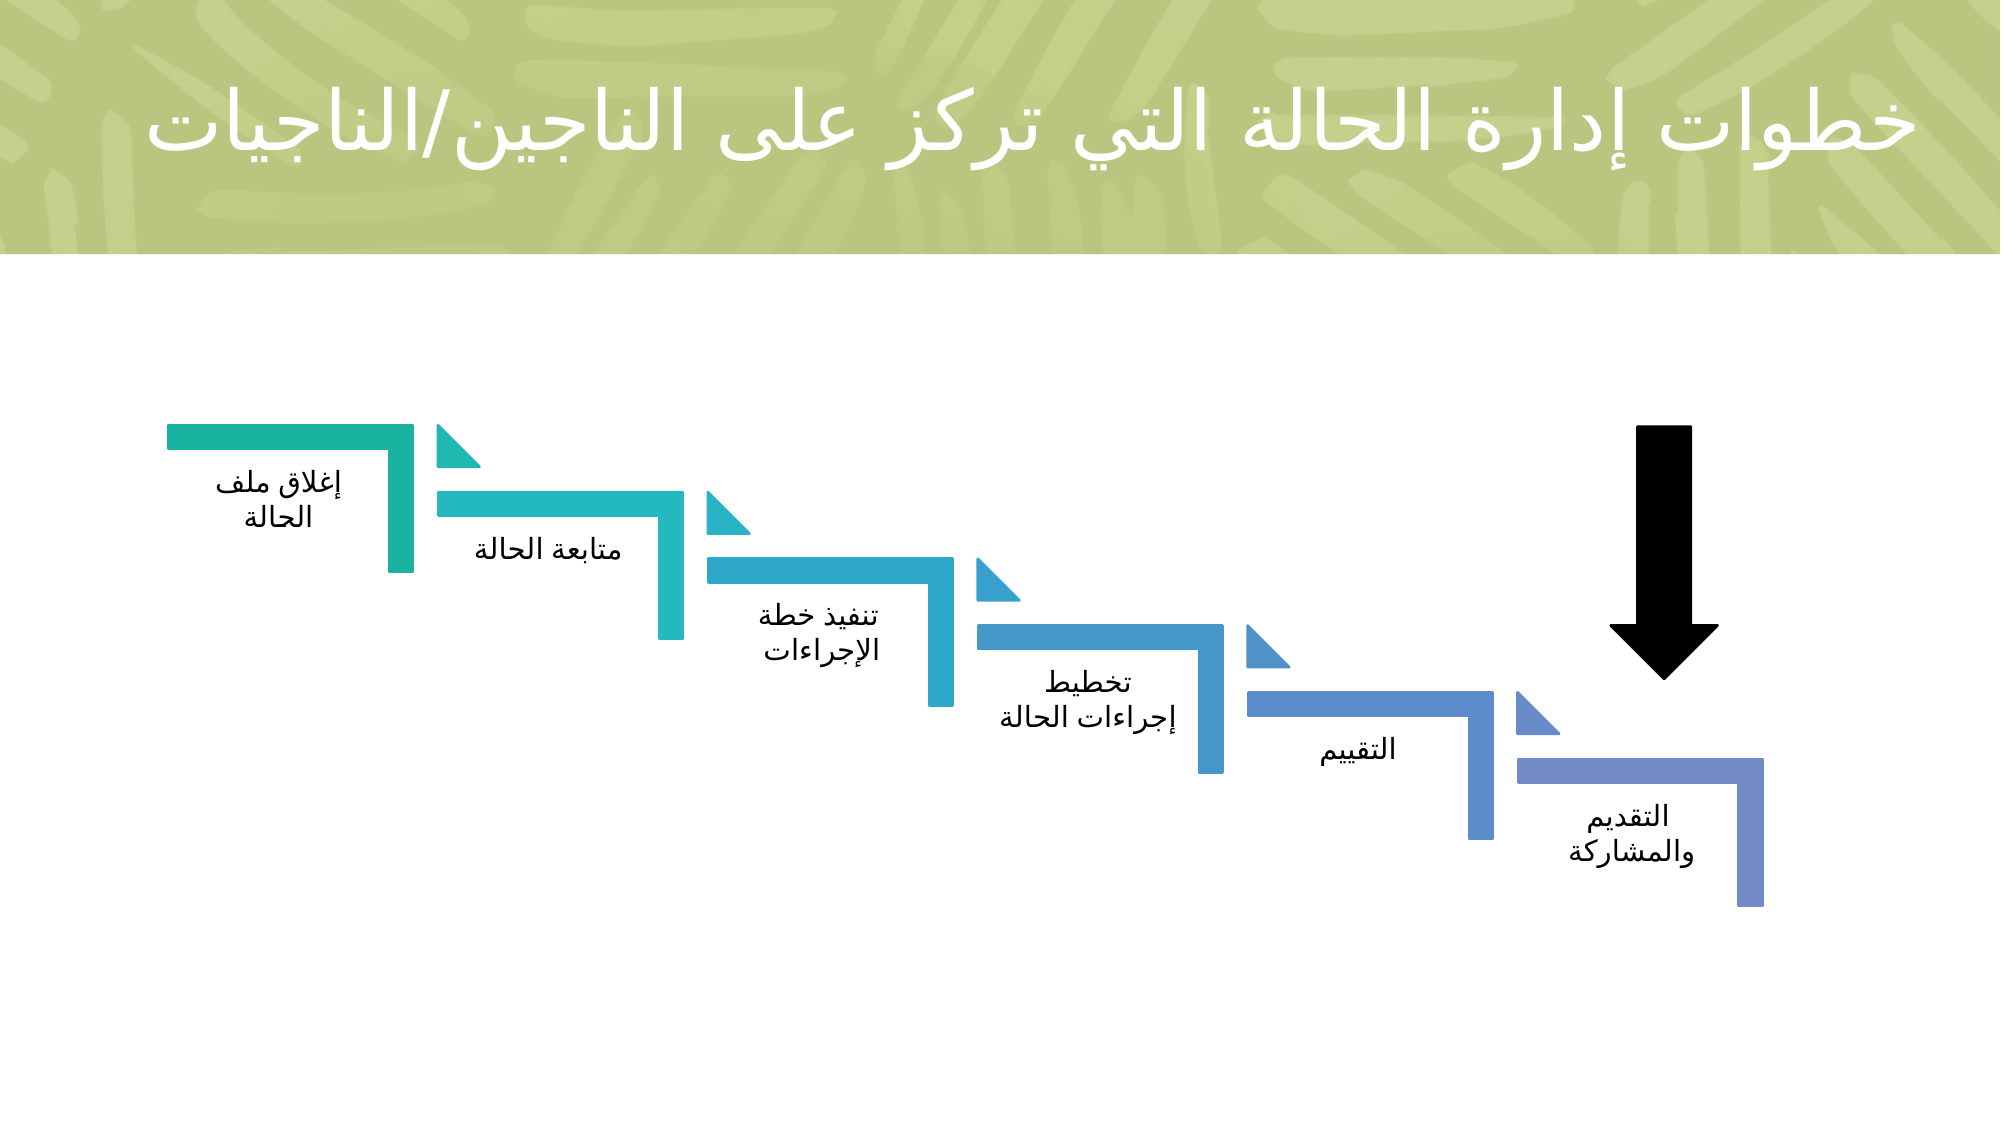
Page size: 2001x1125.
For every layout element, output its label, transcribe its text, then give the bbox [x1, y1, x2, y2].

picture [0, 0, 2000, 1125]
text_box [167, 424, 1763, 977]
title خطوات إدارة الحالة التي تركز على الناجين/الناجيات [61, 33, 1938, 220]
